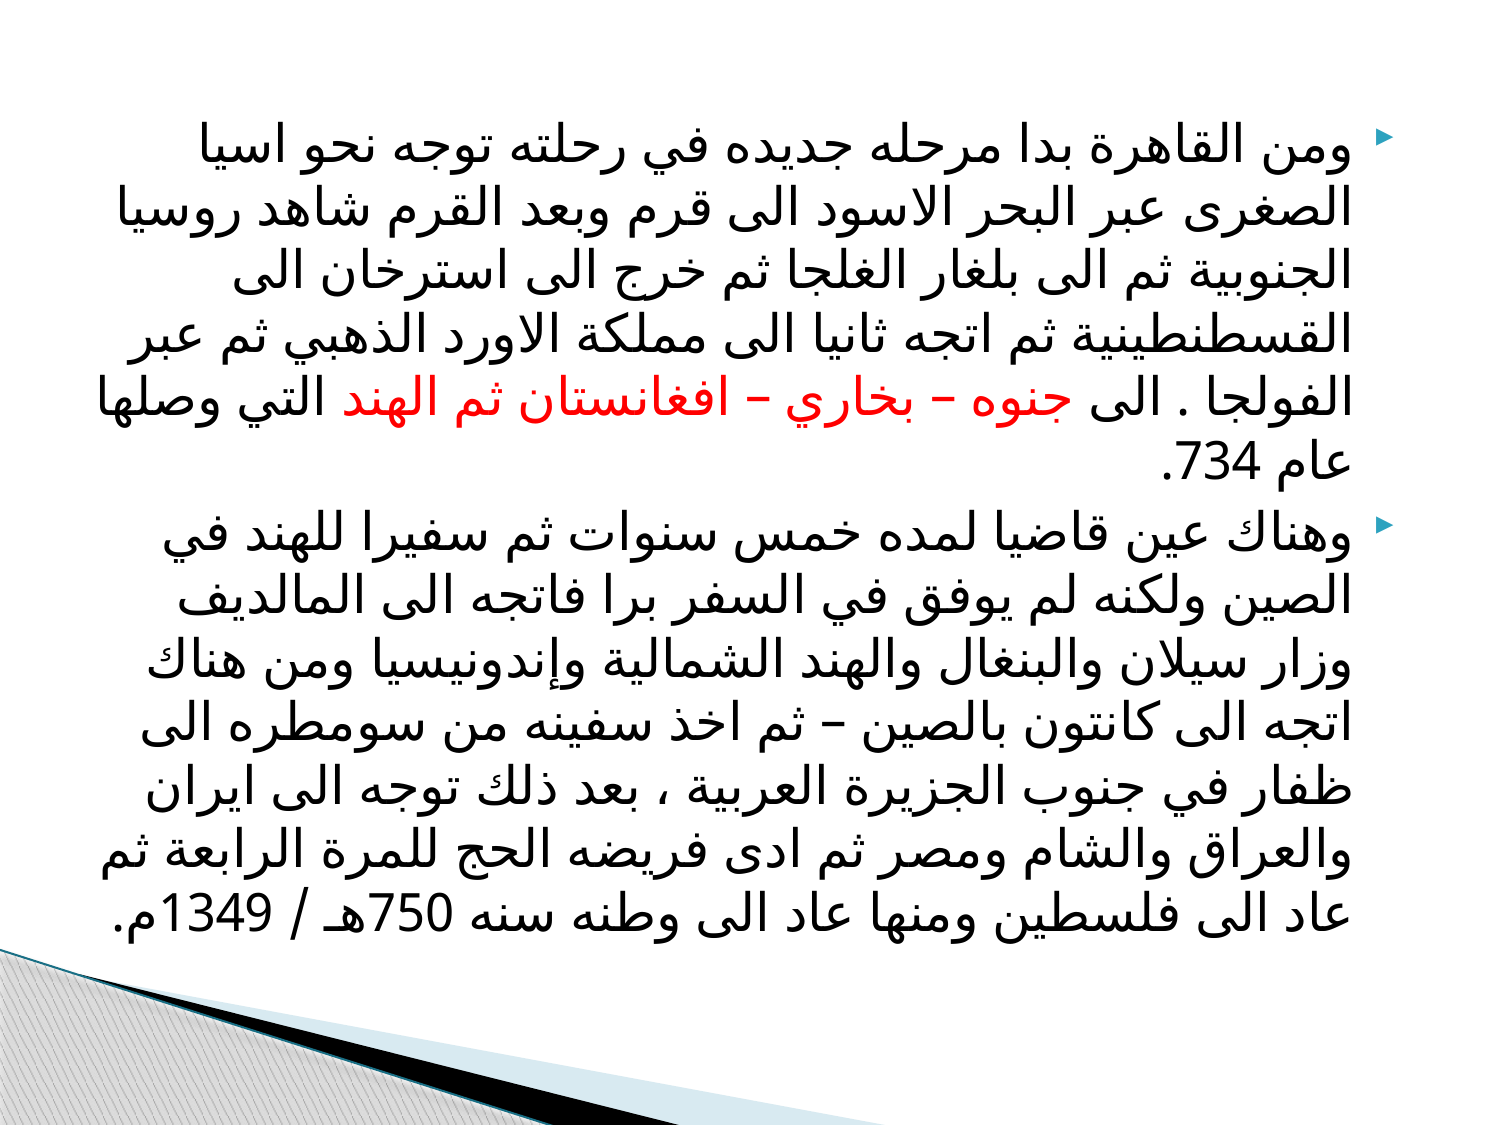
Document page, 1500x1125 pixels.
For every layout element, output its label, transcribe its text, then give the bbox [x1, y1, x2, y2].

list ومن القاهرة بدا مرحله جديده في رحلته توجه نحو اسيا الصغرى عبر البحر الاسود الى قرم وبعد القرم شاهد روسيا الجنوبية ثم الى بلغار الغلجا ثم خرج الى استرخان الى القسطنطينية ثم اتجه ثانيا الى مملكة الاورد الذهبي ثم عبر الفولجا . الى جنوه – بخاري – افغانستان ثم الهند التي وصلها عام 734. وهناك عين قاضيا لمده خمس سنوات ثم سفيرا للهند في الصين ولكنه لم يوفق في السفر برا فاتجه الى المالديف وزار سيلان والبنغال والهند الشمالية وإندونيسيا ومن هناك اتجه الى كانتون بالصين – ثم اخذ سفينه من سومطره الى ظفار في جنوب الجزيرة العربية ، بعد ذلك توجه الى ايران والعراق والشام ومصر ثم ادى فريضه الحج للمرة الرابعة ثم عاد الى فلسطين ومنها عاد الى وطنه سنه 750هـ / 1349م. [76, 101, 1427, 1010]
